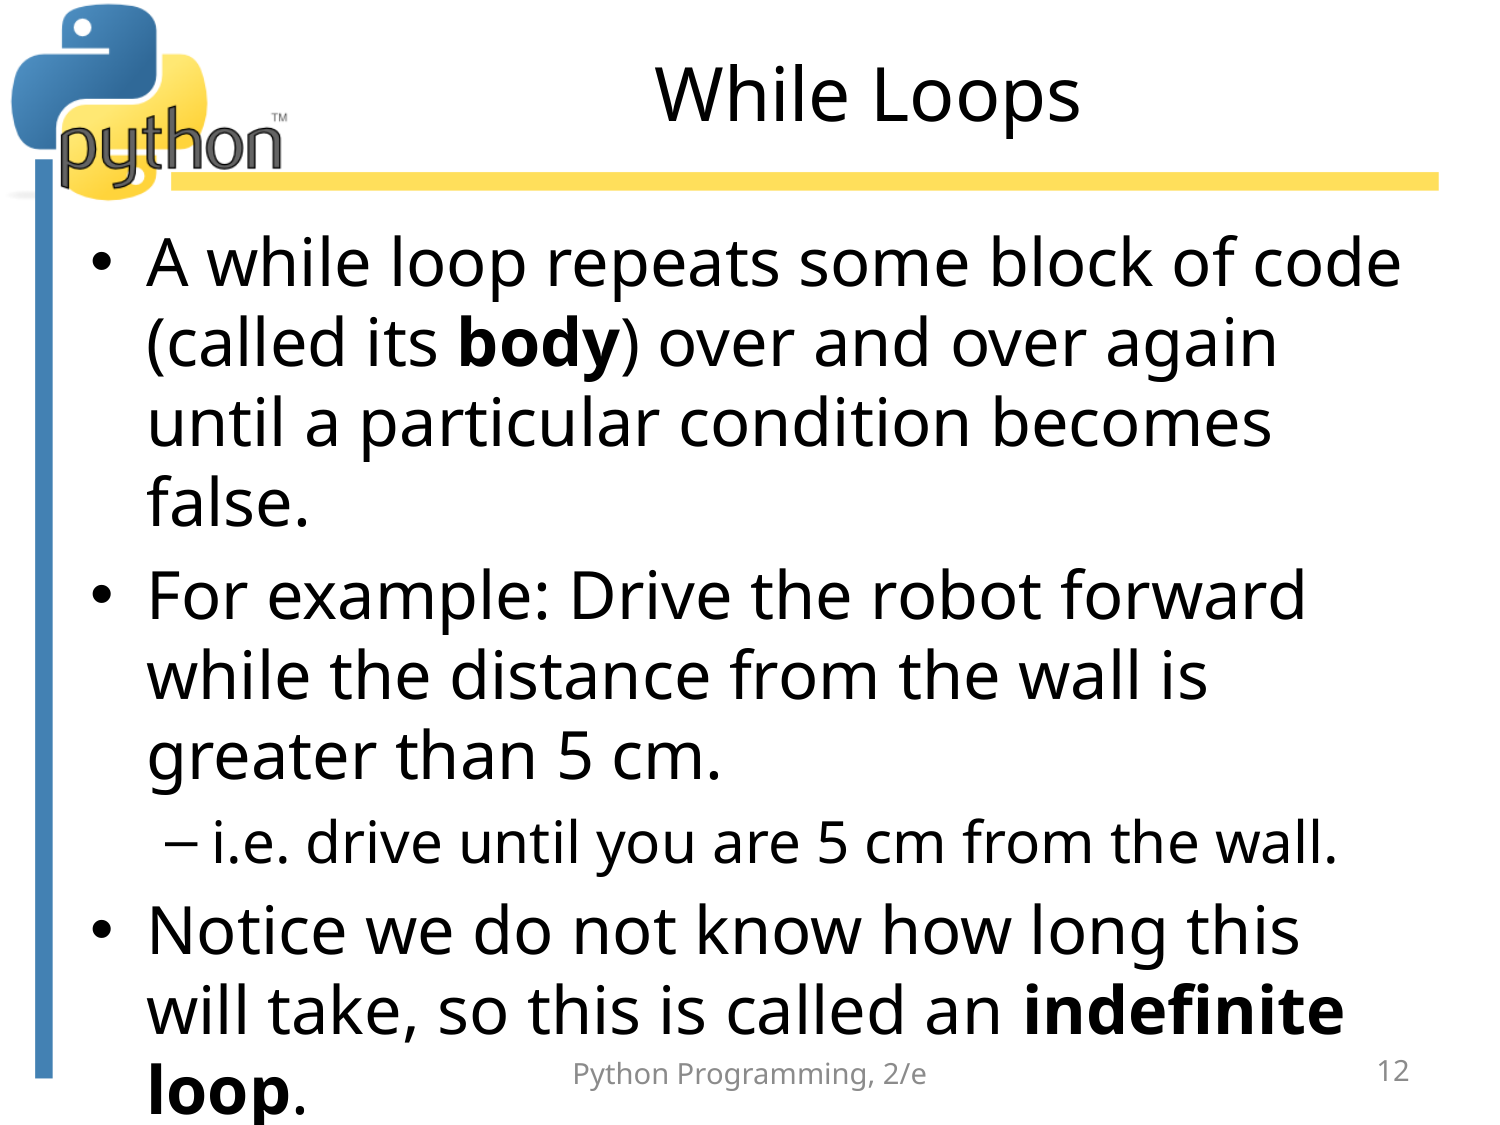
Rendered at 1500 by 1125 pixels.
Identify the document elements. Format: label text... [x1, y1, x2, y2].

title While Loops [312, 17, 1425, 166]
picture [0, 0, 1500, 1125]
slide_number 12 [1074, 1042, 1425, 1103]
list A while loop repeats some block of code (called its body) over and over again until a particular condition becomes false. For example: Drive the robot forward while the distance from the wall is greater than 5 cm. i.e. drive until you are 5 cm from the wall. Notice we do not know how long this will take, so this is called an indefinite loop. [75, 212, 1425, 955]
footer Python Programming, 2/e [512, 1042, 988, 1103]
